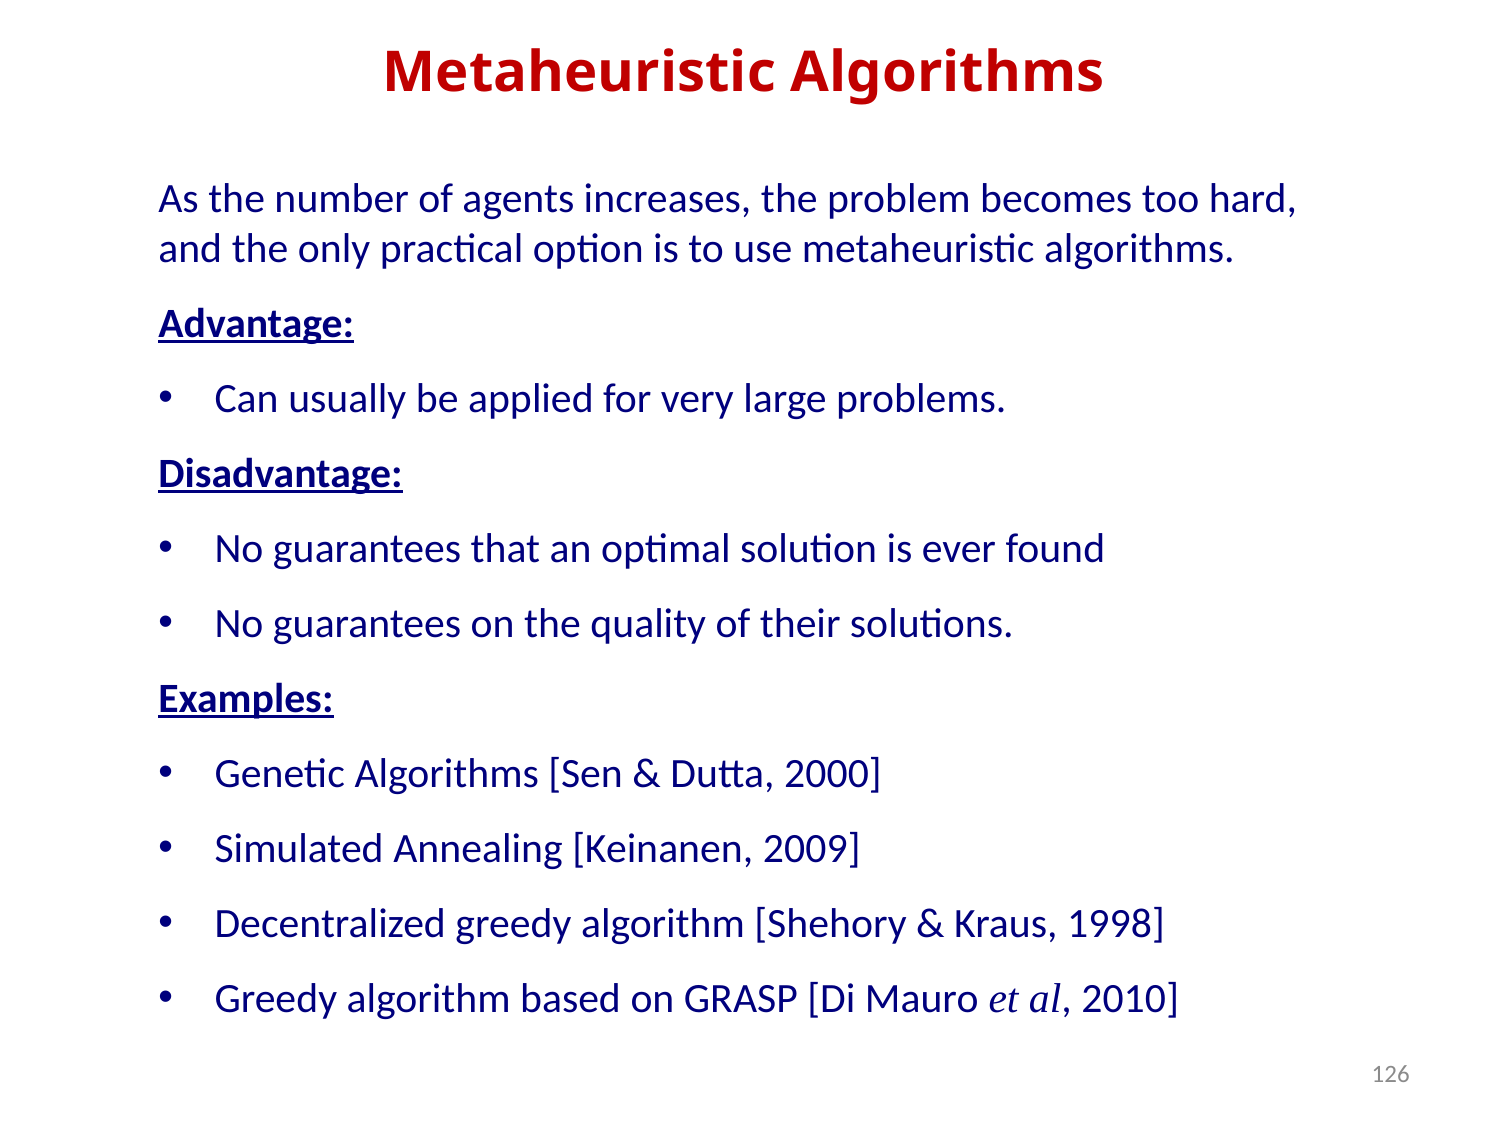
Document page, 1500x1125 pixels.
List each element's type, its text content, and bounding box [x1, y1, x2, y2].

text_box As the number of agents increases, the problem becomes too hard, and the only practical option is to use metaheuristic algorithms. Advantage: Can usually be applied for very large problems. Disadvantage: No guarantees that an optimal solution is ever found No guarantees on the quality of their solutions. Examples: Genetic Algorithms [Sen & Dutta, 2000] Simulated Annealing [Keinanen, 2009] Decentralized greedy algorithm [Shehory & Kraus, 1998] Greedy algorithm based on GRASP [Di Mauro et al, 2010] [143, 163, 1359, 1028]
text_box Metaheuristic Algorithms [90, 27, 1398, 111]
slide_number 126 [1074, 1042, 1425, 1103]
